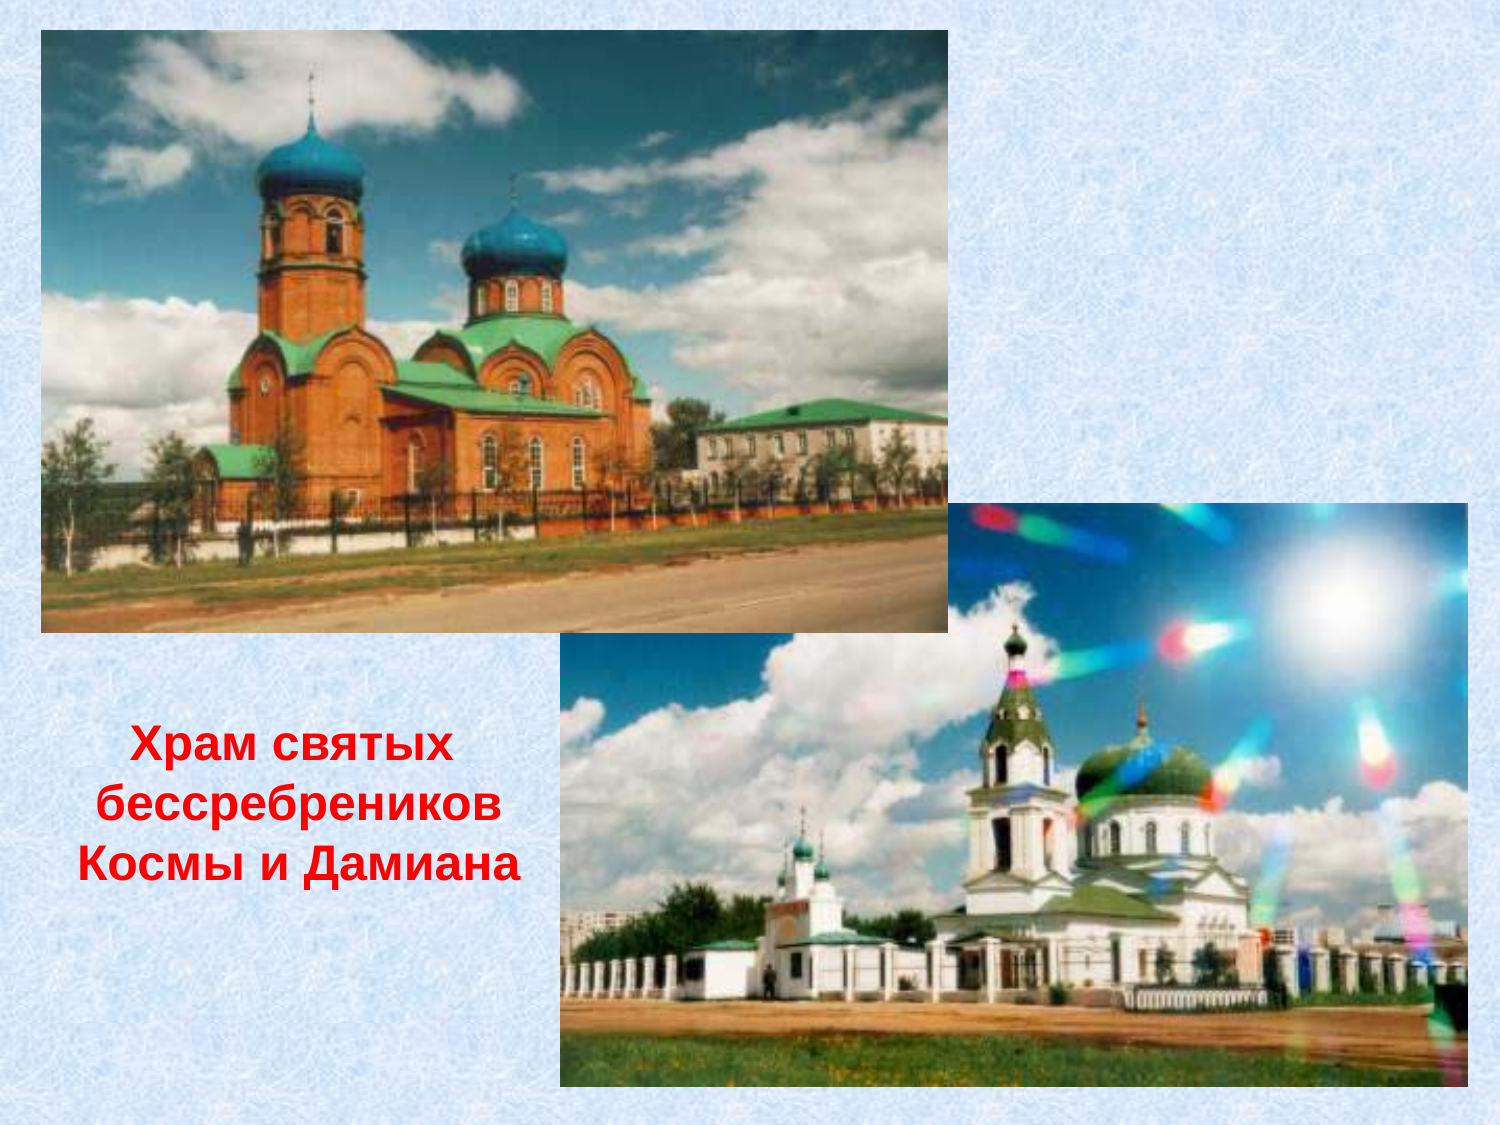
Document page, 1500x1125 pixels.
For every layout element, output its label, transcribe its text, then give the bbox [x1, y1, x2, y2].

text_box Храм святых бессребреников Космы и Дамиана [35, 703, 550, 958]
picture [0, 0, 1500, 1125]
